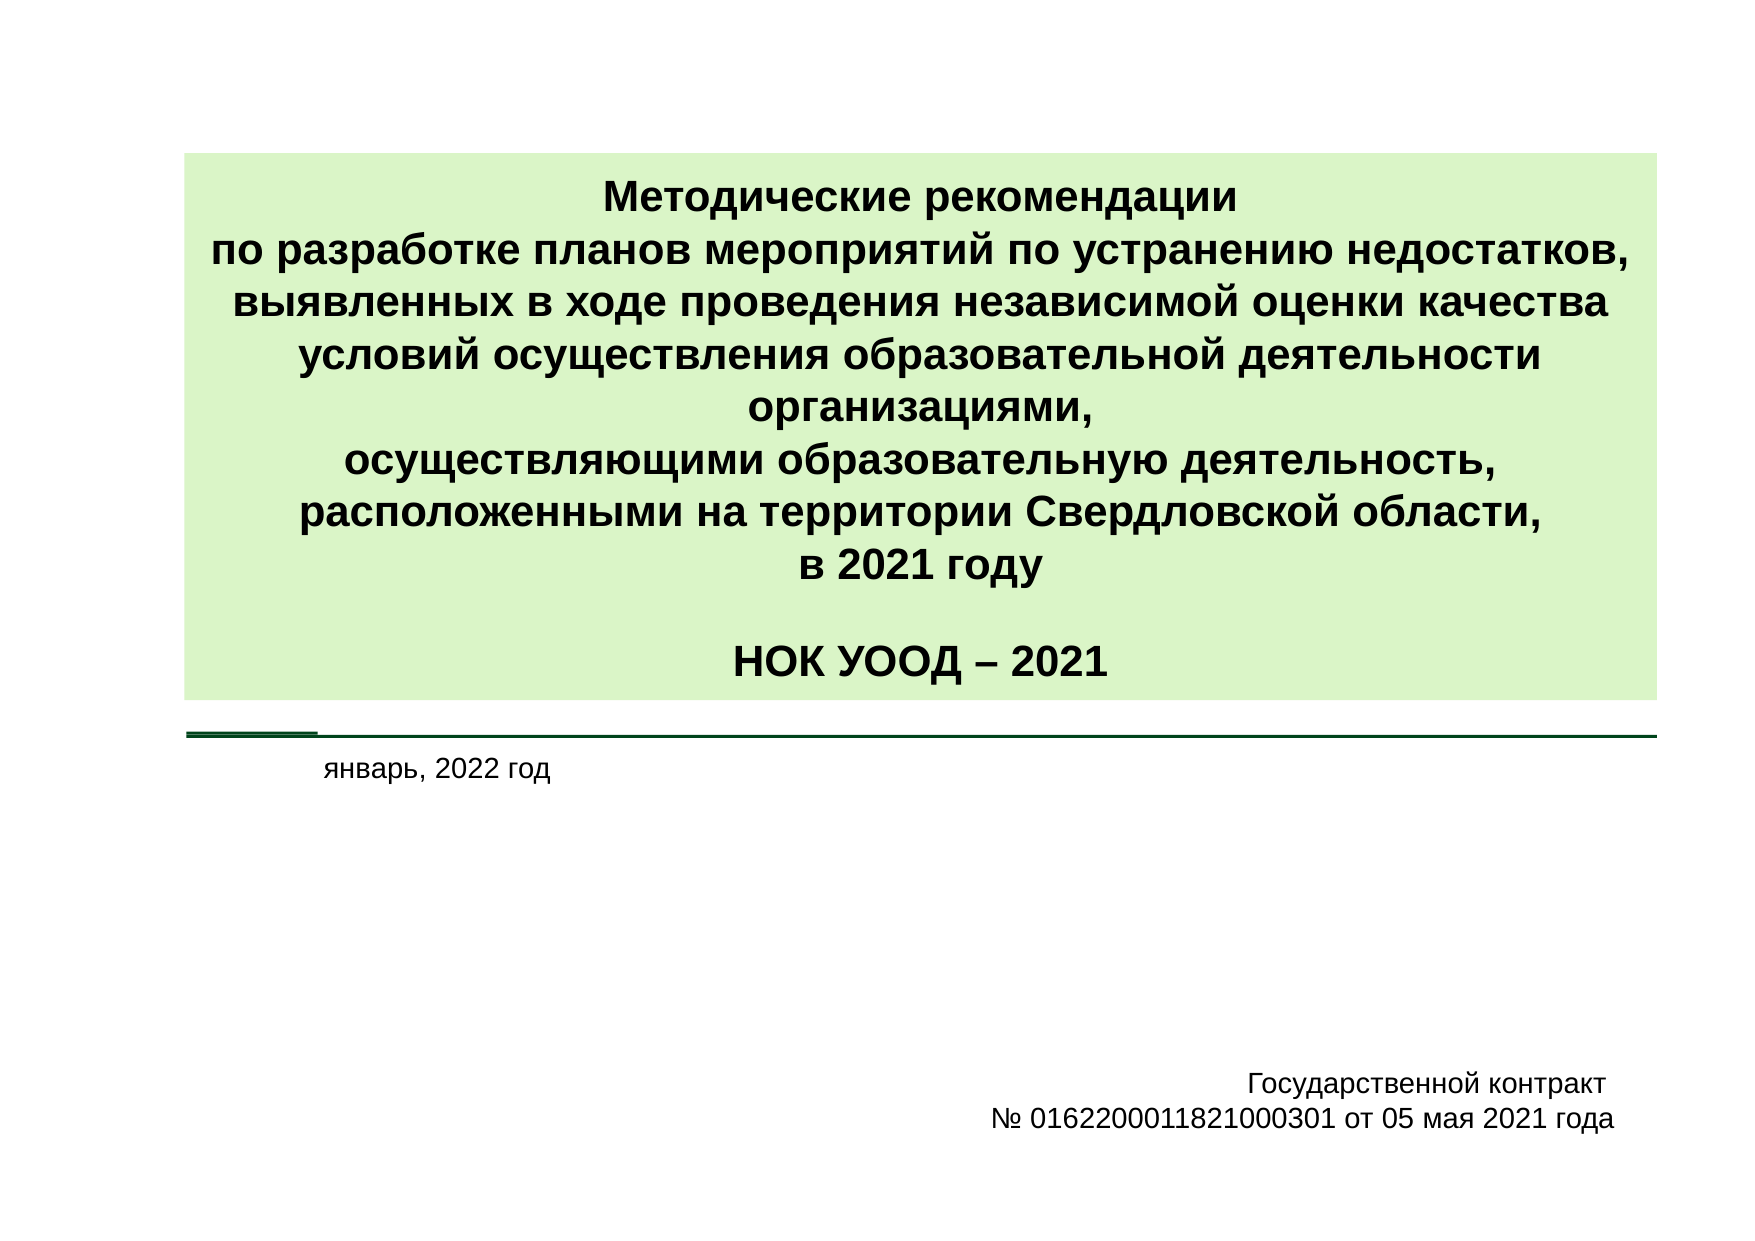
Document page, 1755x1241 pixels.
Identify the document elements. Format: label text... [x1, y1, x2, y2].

text_box Методические рекомендации по разработке планов мероприятий по устранению недостатков, выявленных в ходе проведения независимой оценки качества условий осуществления образовательной деятельности организациями, осуществляющими образовательную деятельность, расположенными на территории Свердловской области, в 2021 году НОК УООД – 2021 [184, 153, 1657, 701]
text_box январь, 2022 год Государственной контракт № 0162200011821000301 от 05 мая 2021 года [306, 747, 1633, 971]
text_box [186, 731, 1658, 739]
